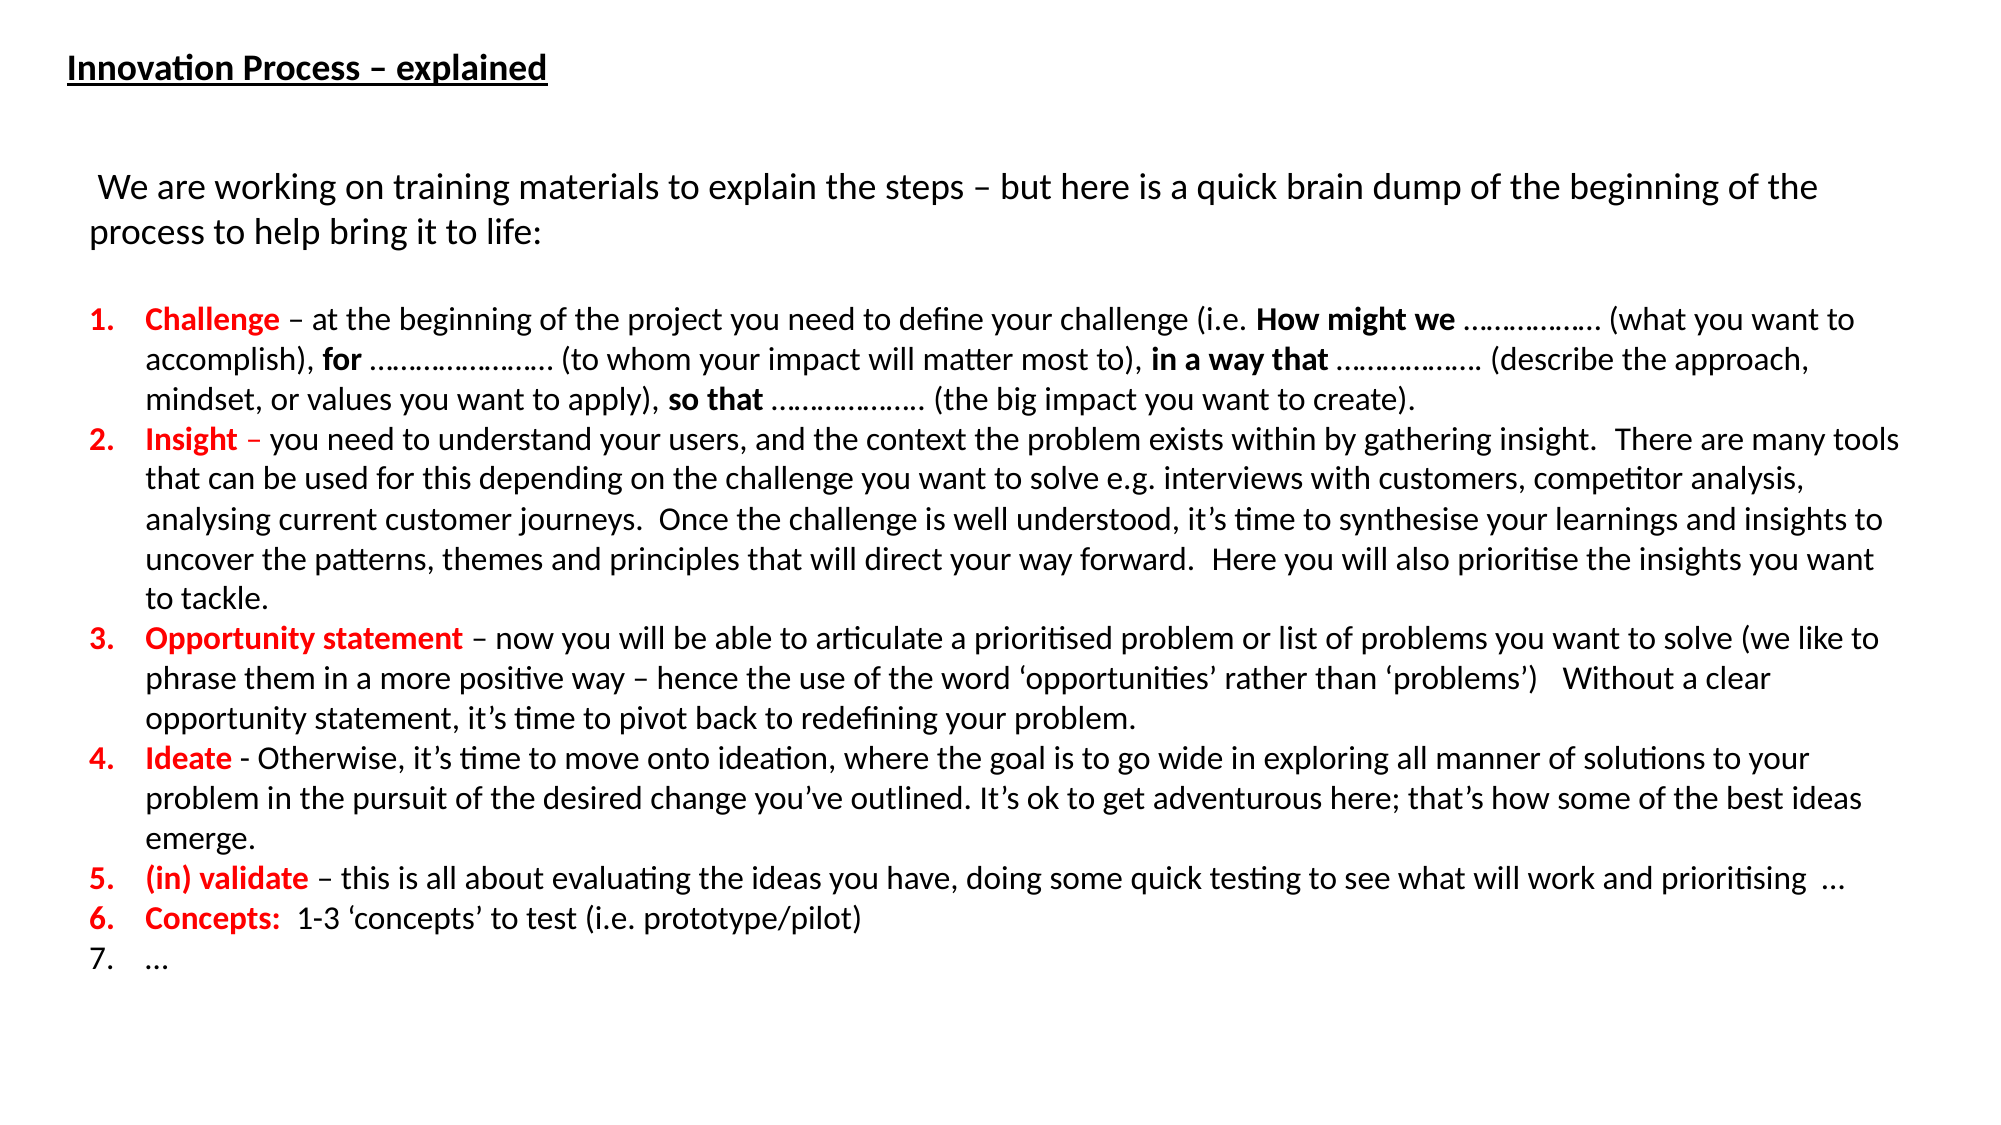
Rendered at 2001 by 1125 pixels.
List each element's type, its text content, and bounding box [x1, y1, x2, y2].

text_box Innovation Process – explained [52, 35, 693, 96]
text_box We are working on training materials to explain the steps – but here is a quick brain dump of the beginning of the process to help bring it to life: Challenge – at the beginning of the project you need to define your challenge (i.e. How might we ……………… (what you want to accomplish), for …………………… (to whom your impact will matter most to), in a way that ………………. (describe the approach, mindset, or values you want to apply), so that ……………….. (the big impact you want to create). Insight – you need to understand your users, and the context the problem exists within by gathering insight. There are many tools that can be used for this depending on the challenge you want to solve e.g. interviews with customers, competitor analysis, analysing current customer journeys. Once the challenge is well understood, it’s time to synthesise your learnings and insights to uncover the patterns, themes and principles that will direct your way forward. Here you will also prioritise the insights you want to tackle. Opportunity statement – now you will be able to articulate a prioritised problem or list of problems you want to solve (we like to phrase them in a more positive way – hence the use of the word ‘opportunities’ rather than ‘problems’) Without a clear opportunity statement, it’s time to pivot back to redefining your problem. Ideate - Otherwise, it’s time to move onto ideation, where the goal is to go wide in exploring all manner of solutions to your problem in the pursuit of the desired change you’ve outlined. It’s ok to get adventurous here; that’s how some of the best ideas emerge. (in) validate – this is all about evaluating the ideas you have, doing some quick testing to see what will work and prioritising … Concepts: 1-3 ‘concepts’ to test (i.e. prototype/pilot) … [74, 154, 1919, 1029]
